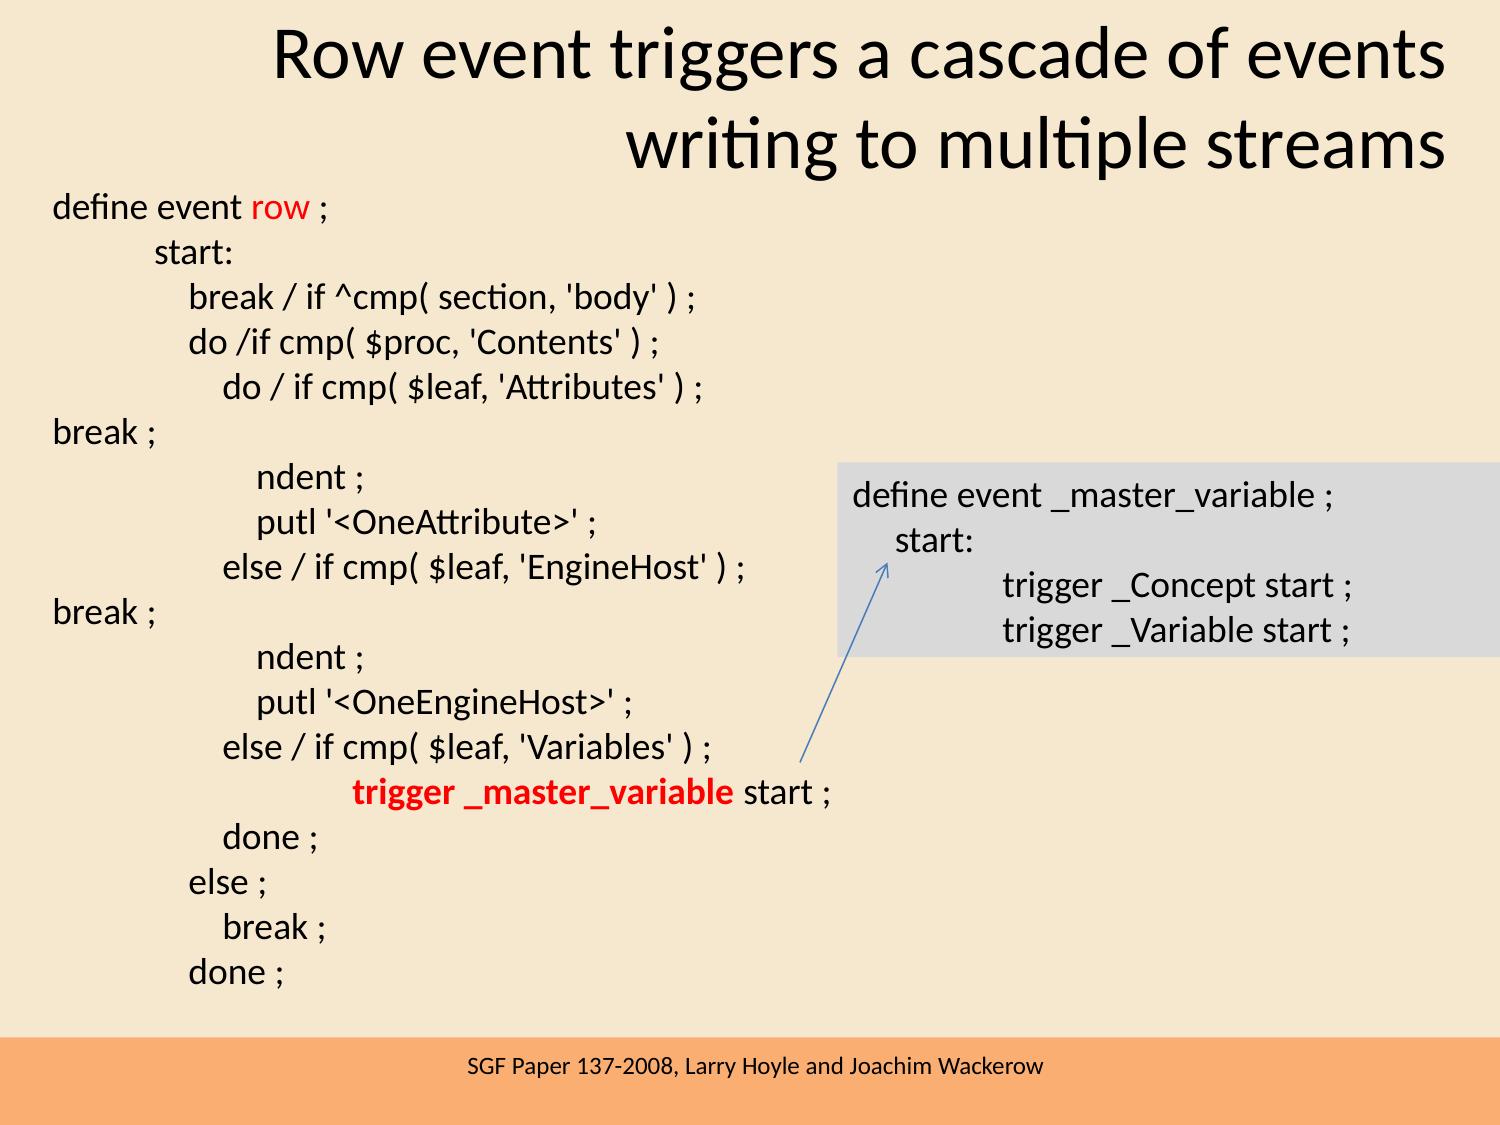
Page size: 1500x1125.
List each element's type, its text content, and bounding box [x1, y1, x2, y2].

text_box define event row ; start: break / if ^cmp( section, 'body' ) ; do /if cmp( $proc, 'Contents' ) ; do / if cmp( $leaf, 'Attributes' ) ; break ; ndent ; putl '<OneAttribute>' ; else / if cmp( $leaf, 'EngineHost' ) ; break ; ndent ; putl '<OneEngineHost>' ; else / if cmp( $leaf, 'Variables' ) ; trigger _master_variable start ; done ; else ; break ; done ; [37, 174, 975, 1000]
footer SGF Paper 137-2008, Larry Hoyle and Joachim Wackerow [399, 1042, 1113, 1103]
title Row event triggers a cascade of events writing to multiple streams [24, 0, 1463, 188]
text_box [799, 462, 1500, 763]
